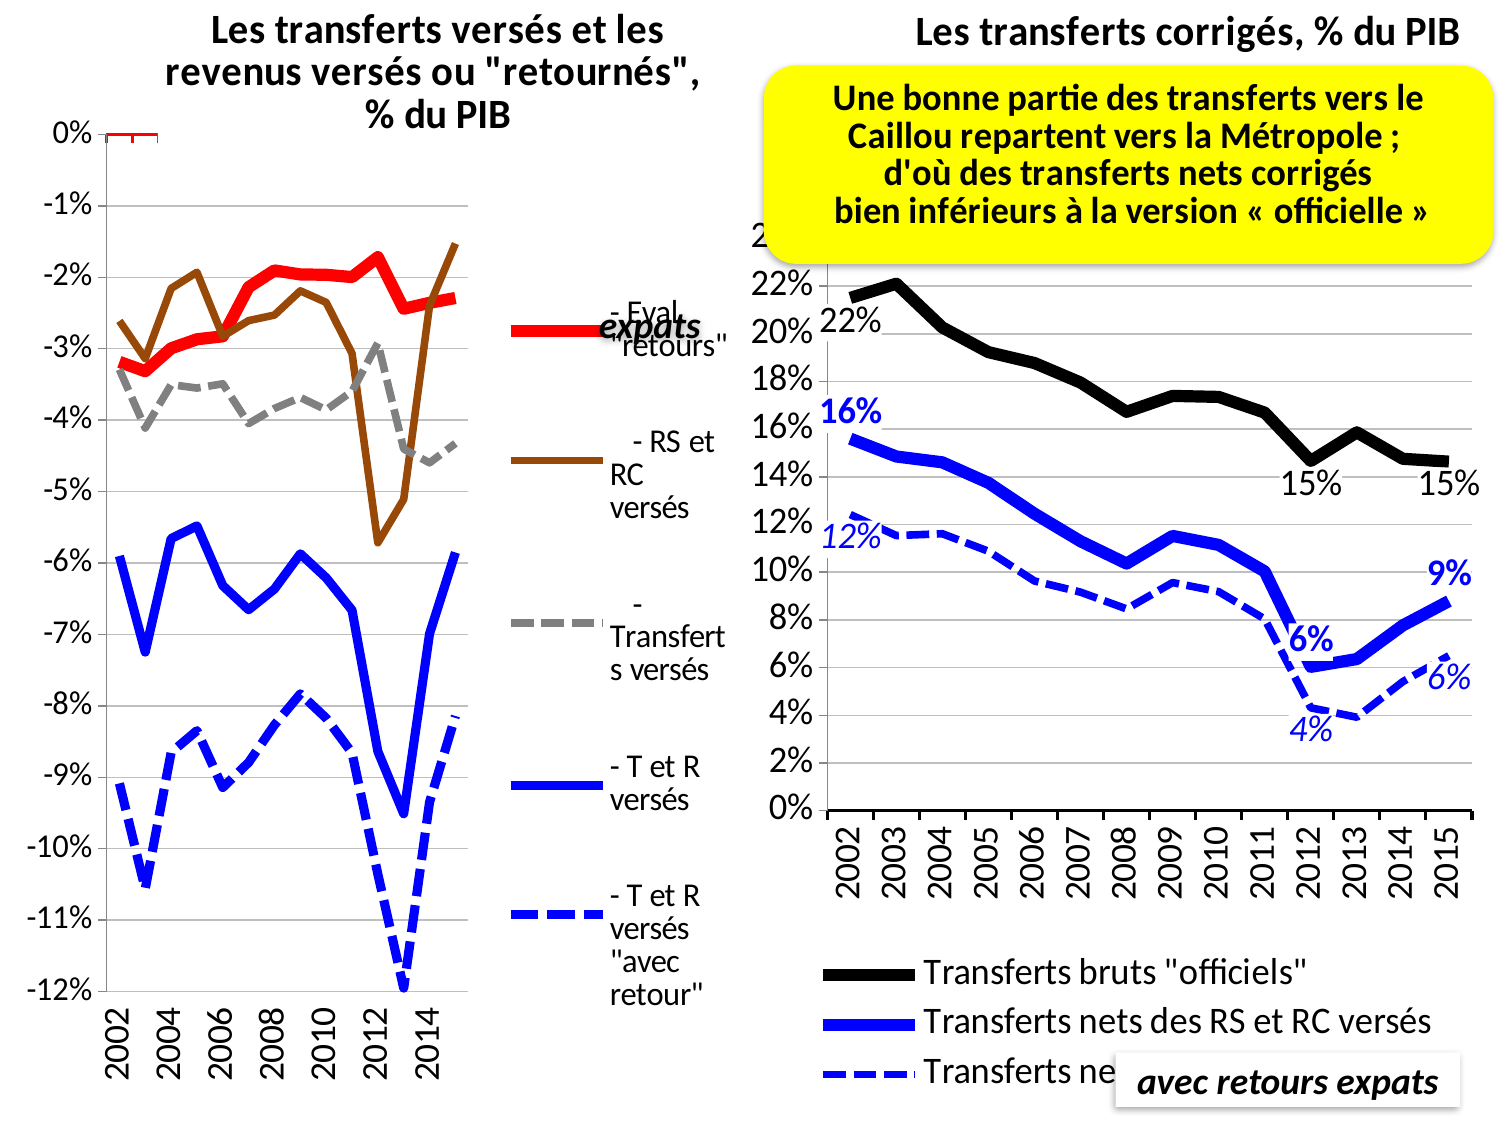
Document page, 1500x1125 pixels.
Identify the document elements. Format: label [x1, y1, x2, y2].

chart [26, 0, 1500, 1107]
